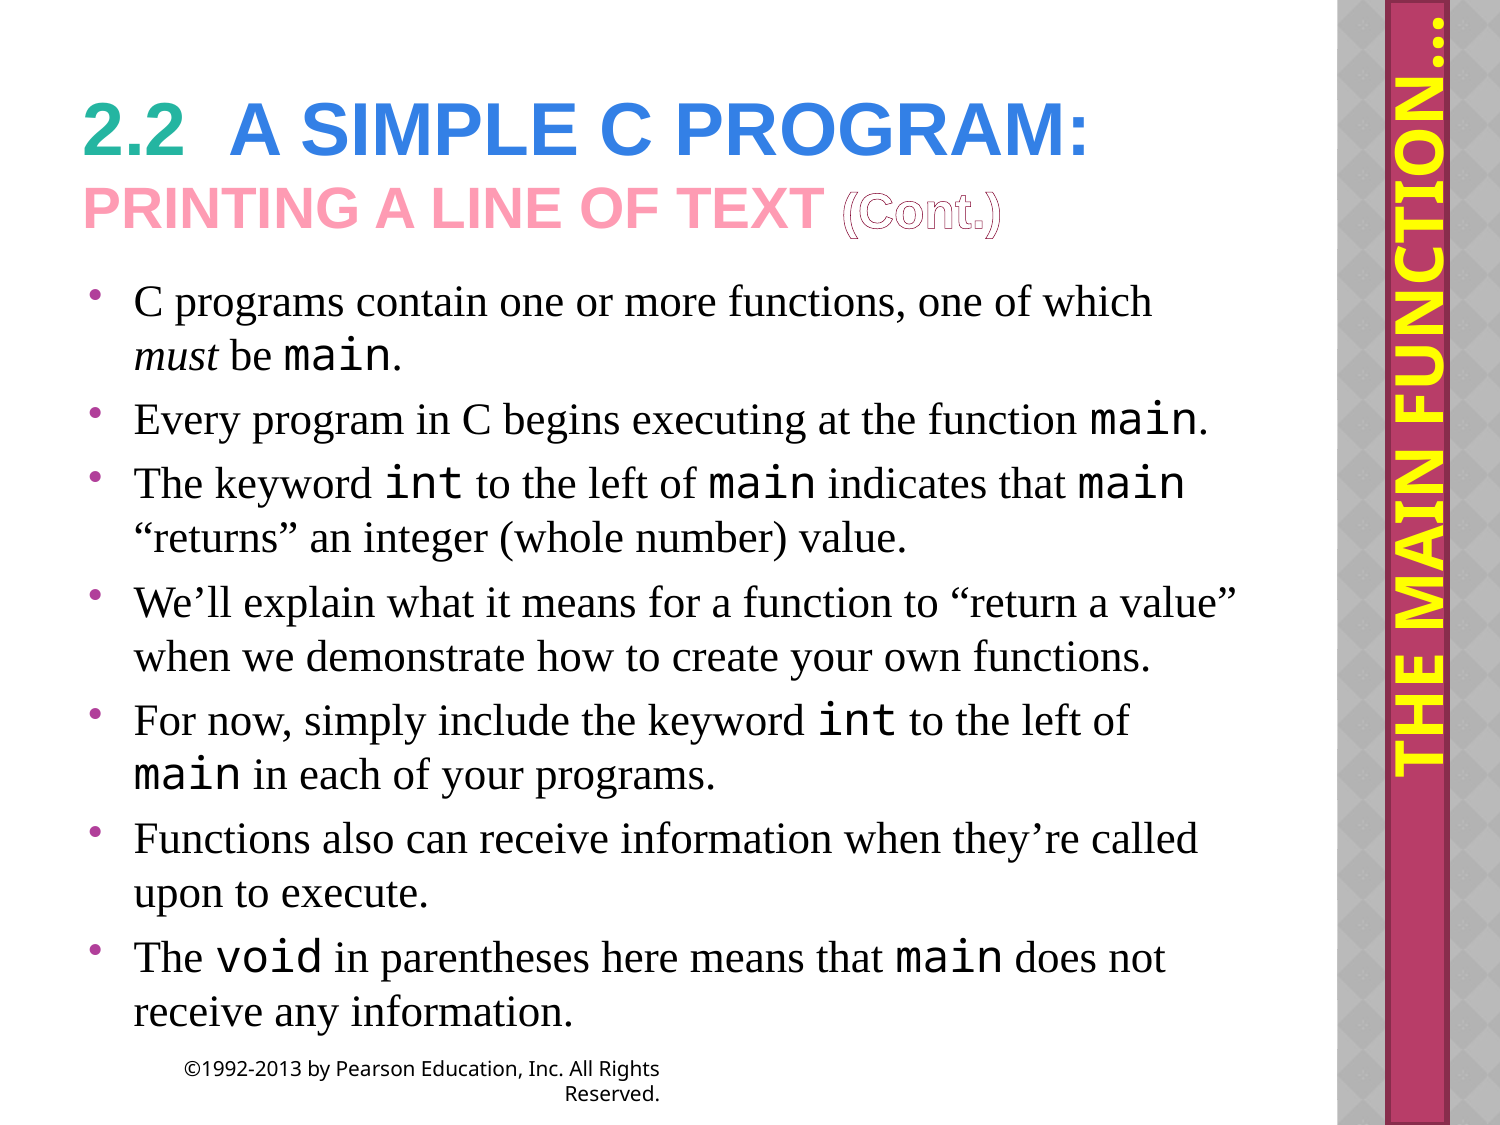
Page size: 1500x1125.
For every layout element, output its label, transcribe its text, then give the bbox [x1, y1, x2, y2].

footer ©1992-2013 by Pearson Education, Inc. All Rights Reserved. [75, 1075, 675, 1114]
text_box The Main Function… [1385, 0, 1450, 1125]
title 2.2 A Simple C Program: Printing a Line of Text (Cont.) [75, 52, 1263, 240]
list C programs contain one or more functions, one of which must be main. Every program in C begins executing at the function main. The keyword int to the left of main indicates that main “returns” an integer (whole number) value. We’ll explain what it means for a function to “return a value” when we demonstrate how to create your own functions. For now, simply include the keyword int to the left of main in each of your programs. Functions also can receive information when they’re called upon to execute. The void in parentheses here means that main does not receive any information. [75, 264, 1263, 1059]
